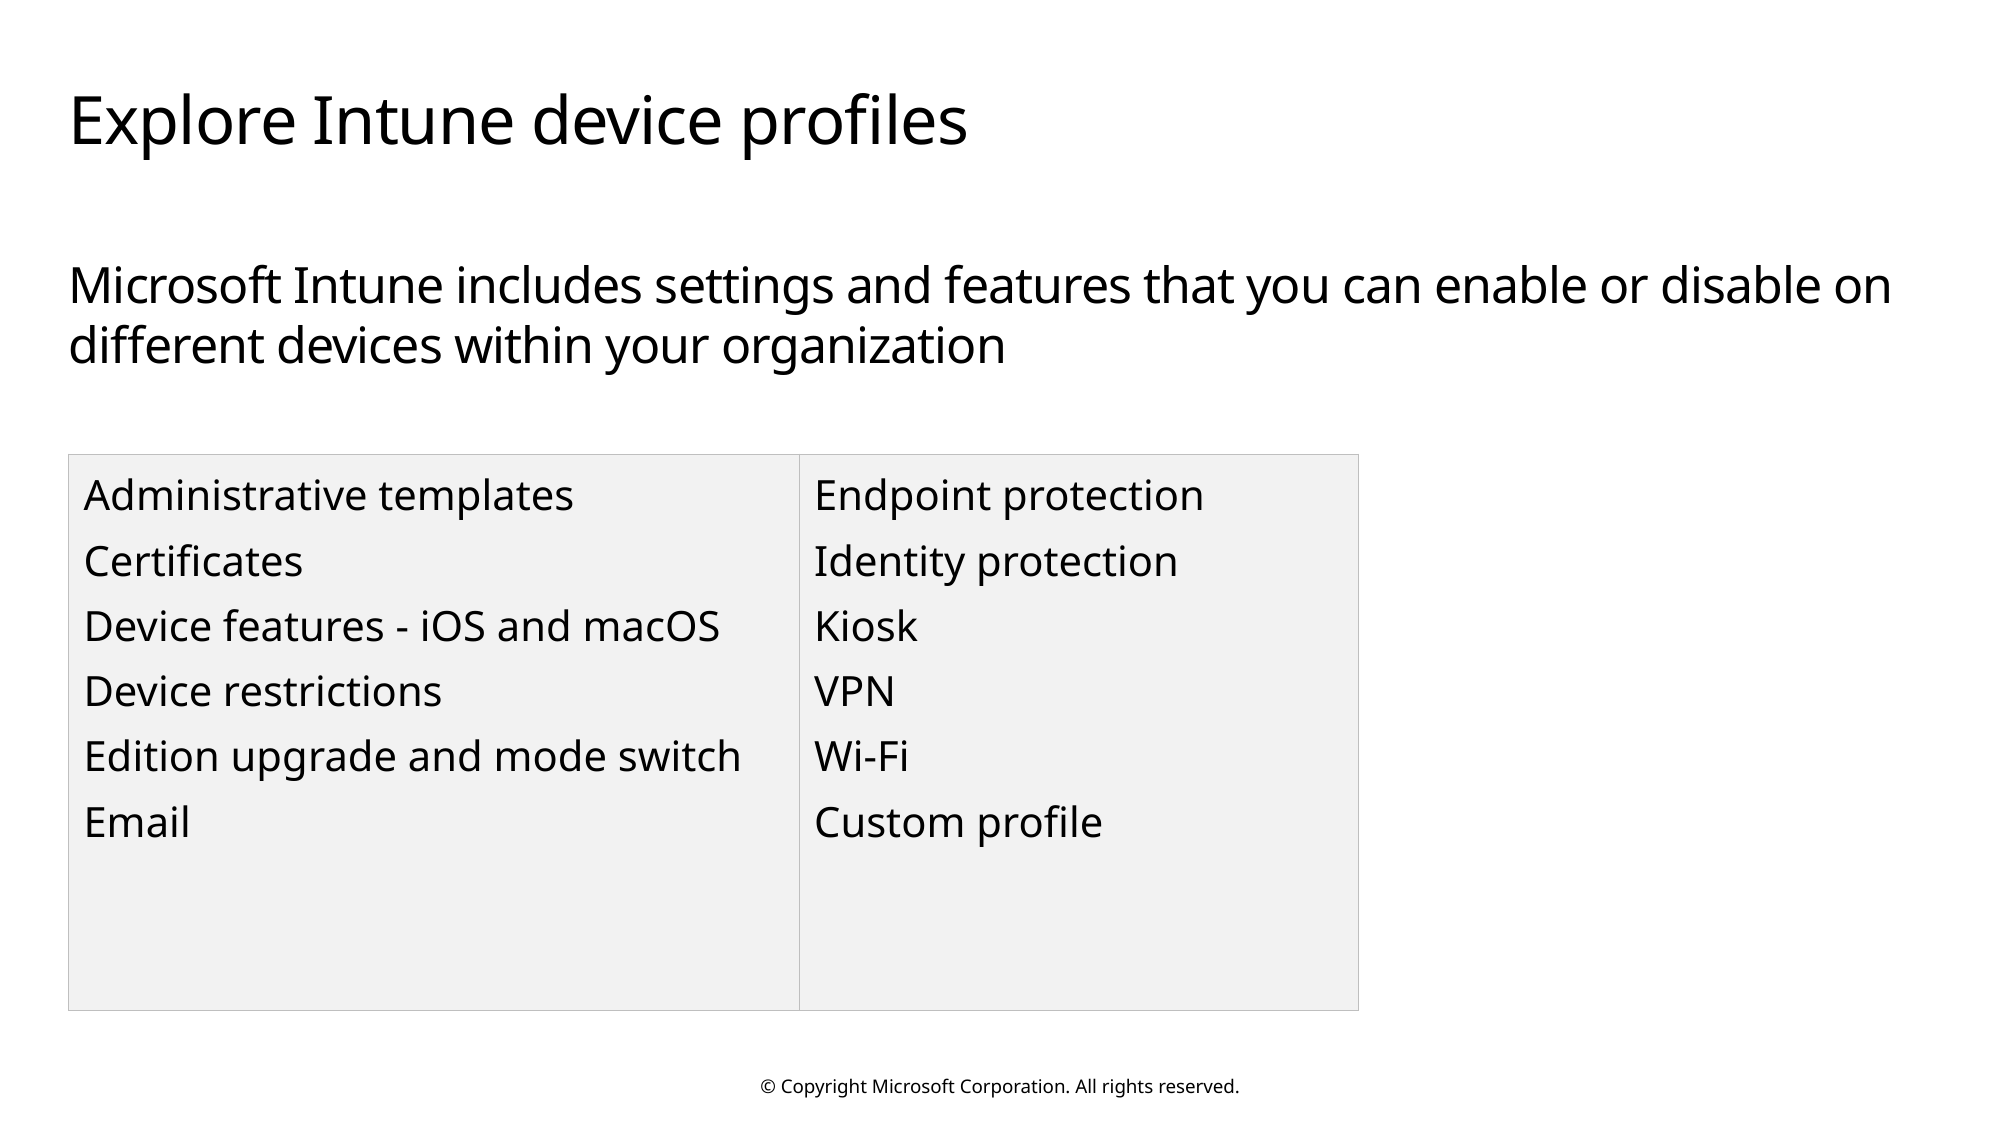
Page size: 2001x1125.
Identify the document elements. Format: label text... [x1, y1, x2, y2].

title Explore Intune device profiles [68, 72, 1930, 184]
table_header Endpoint protection Identity protection Kiosk VPN Wi-Fi Custom profile [800, 455, 1358, 1010]
table_header Administrative templates Certificates Device features - iOS and macOS Device restrictions Edition upgrade and mode switch Email [69, 455, 799, 1010]
list Microsoft Intune includes settings and features that you can enable or disable on different devices within your organization [68, 238, 1930, 391]
